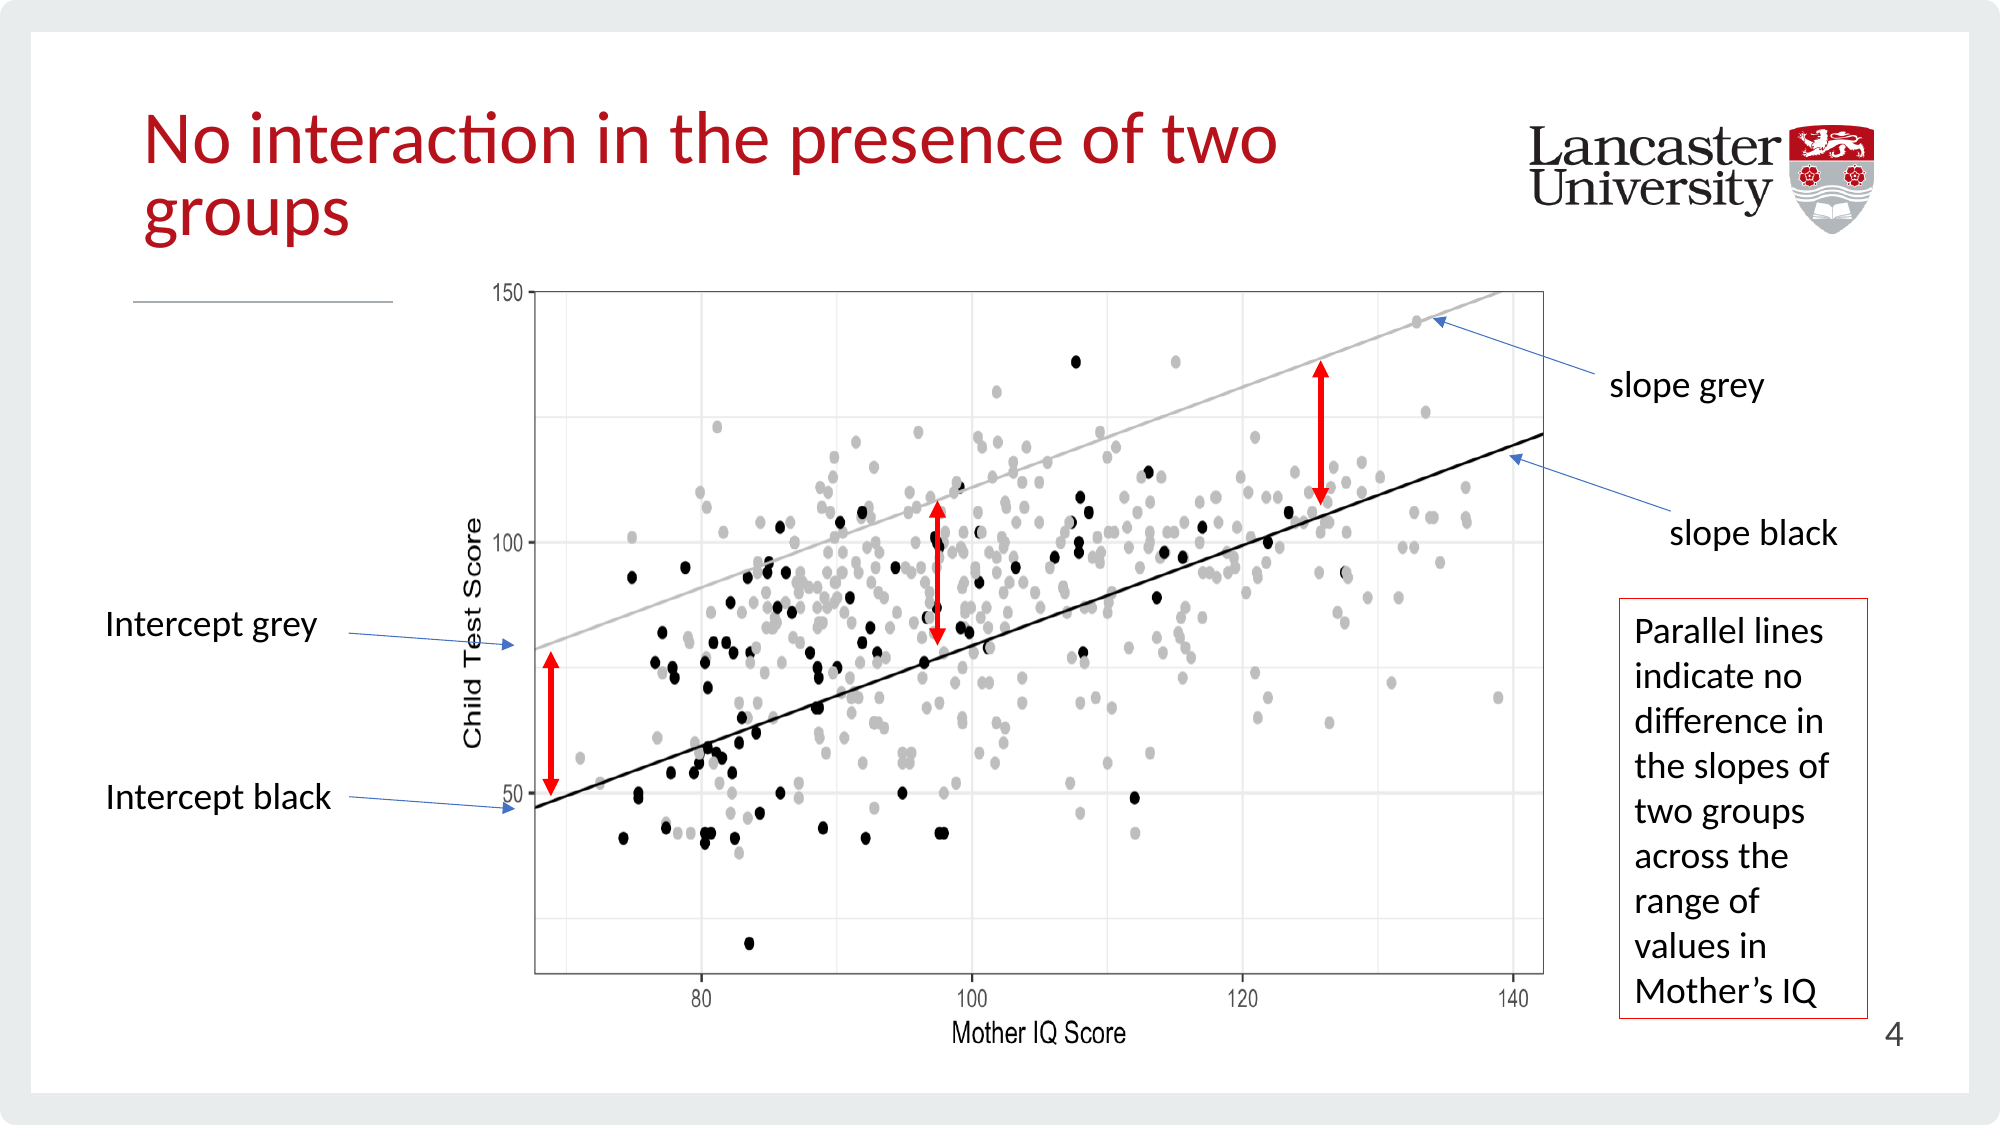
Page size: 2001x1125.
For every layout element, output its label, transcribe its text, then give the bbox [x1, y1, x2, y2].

picture [455, 826, 1555, 1055]
slide_number 4 [1468, 1001, 1919, 1061]
title No interaction in the presence of two groups [128, 78, 1448, 279]
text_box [90, 483, 1903, 826]
picture [455, 279, 1555, 346]
text_box Parallel lines indicate no difference in the slopes of two groups across the range of values in Mother’s IQ [1619, 826, 1868, 1019]
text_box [90, 346, 1843, 483]
